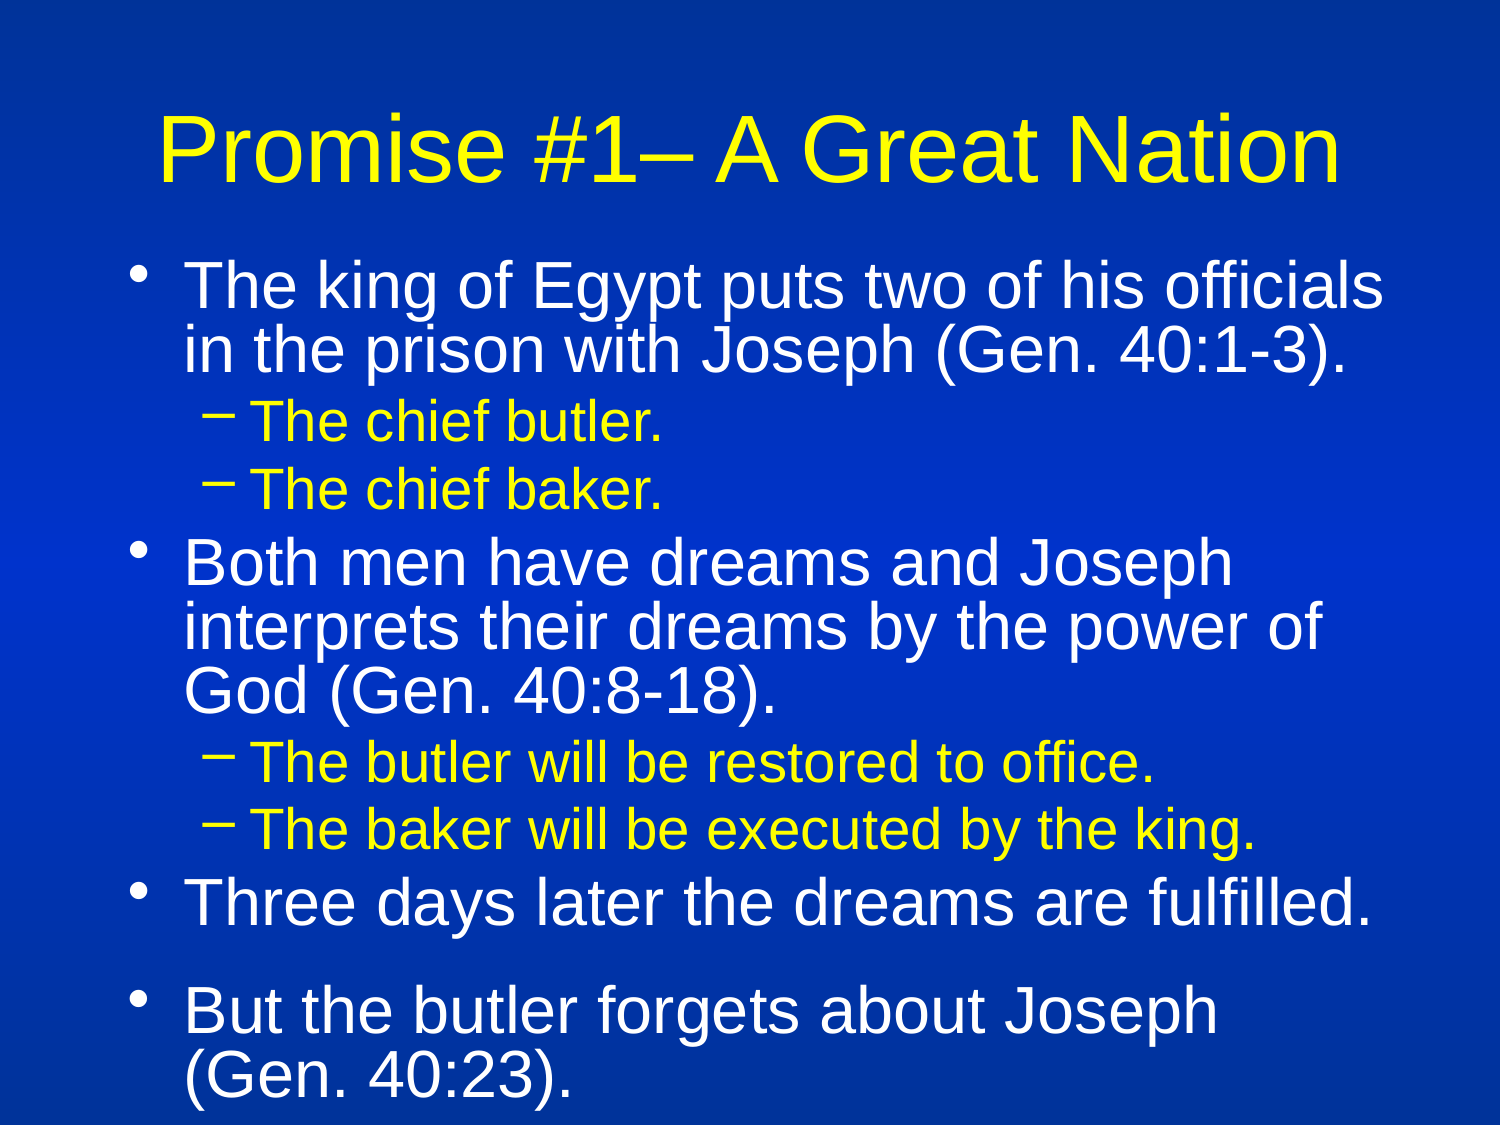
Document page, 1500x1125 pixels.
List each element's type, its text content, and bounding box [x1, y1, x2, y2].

list The king of Egypt puts two of his officials in the prison with Joseph (Gen. 40:1-3). The chief butler. The chief baker. Both men have dreams and Joseph interprets their dreams by the power of God (Gen. 40:8-18). The butler will be restored to office. The baker will be executed by the king. Three days later the dreams are fulfilled. [112, 249, 1438, 963]
title Promise #1– A Great Nation [37, 50, 1463, 238]
text_box But the butler forgets about Joseph (Gen. 40:23). [112, 974, 1400, 1125]
